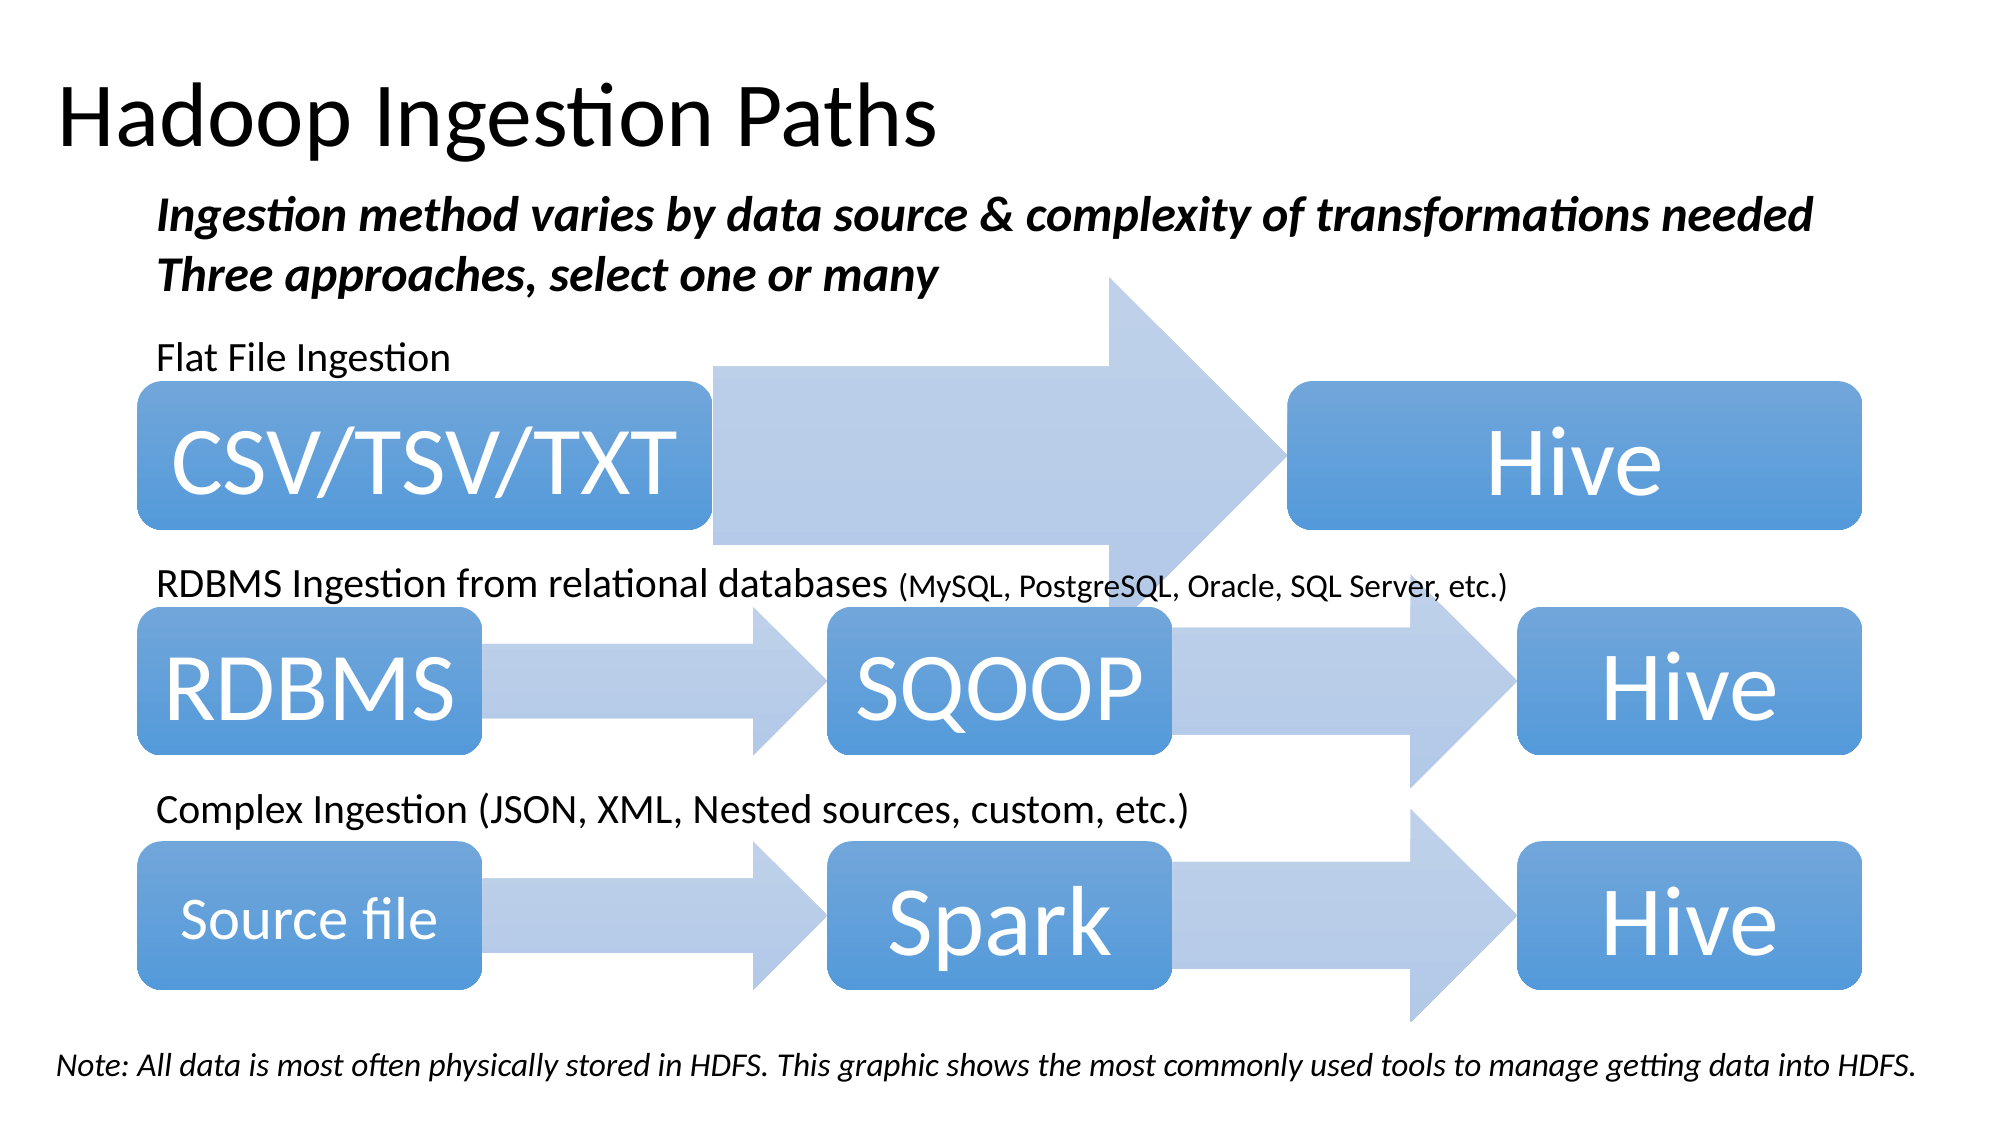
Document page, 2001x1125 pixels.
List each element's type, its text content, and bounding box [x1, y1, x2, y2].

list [137, 381, 1863, 530]
text_box Flat File Ingestion [141, 322, 472, 381]
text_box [137, 606, 1863, 756]
text_box Ingestion method varies by data source & complexity of transformations needed Three approaches, select one or many [141, 173, 1863, 309]
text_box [137, 841, 1863, 990]
text_box Note: All data is most often physically stored in HDFS. This graphic shows the most commonly used tools to manage getting data into HDFS. [40, 1035, 1998, 1091]
text_box RDBMS Ingestion from relational databases (MySQL, PostgreSQL, Oracle, SQL Server, etc.) [141, 548, 1726, 606]
text_box Hadoop Ingestion Paths [43, 47, 1890, 173]
text_box Complex Ingestion (JSON, XML, Nested sources, custom, etc.) [141, 774, 1354, 840]
